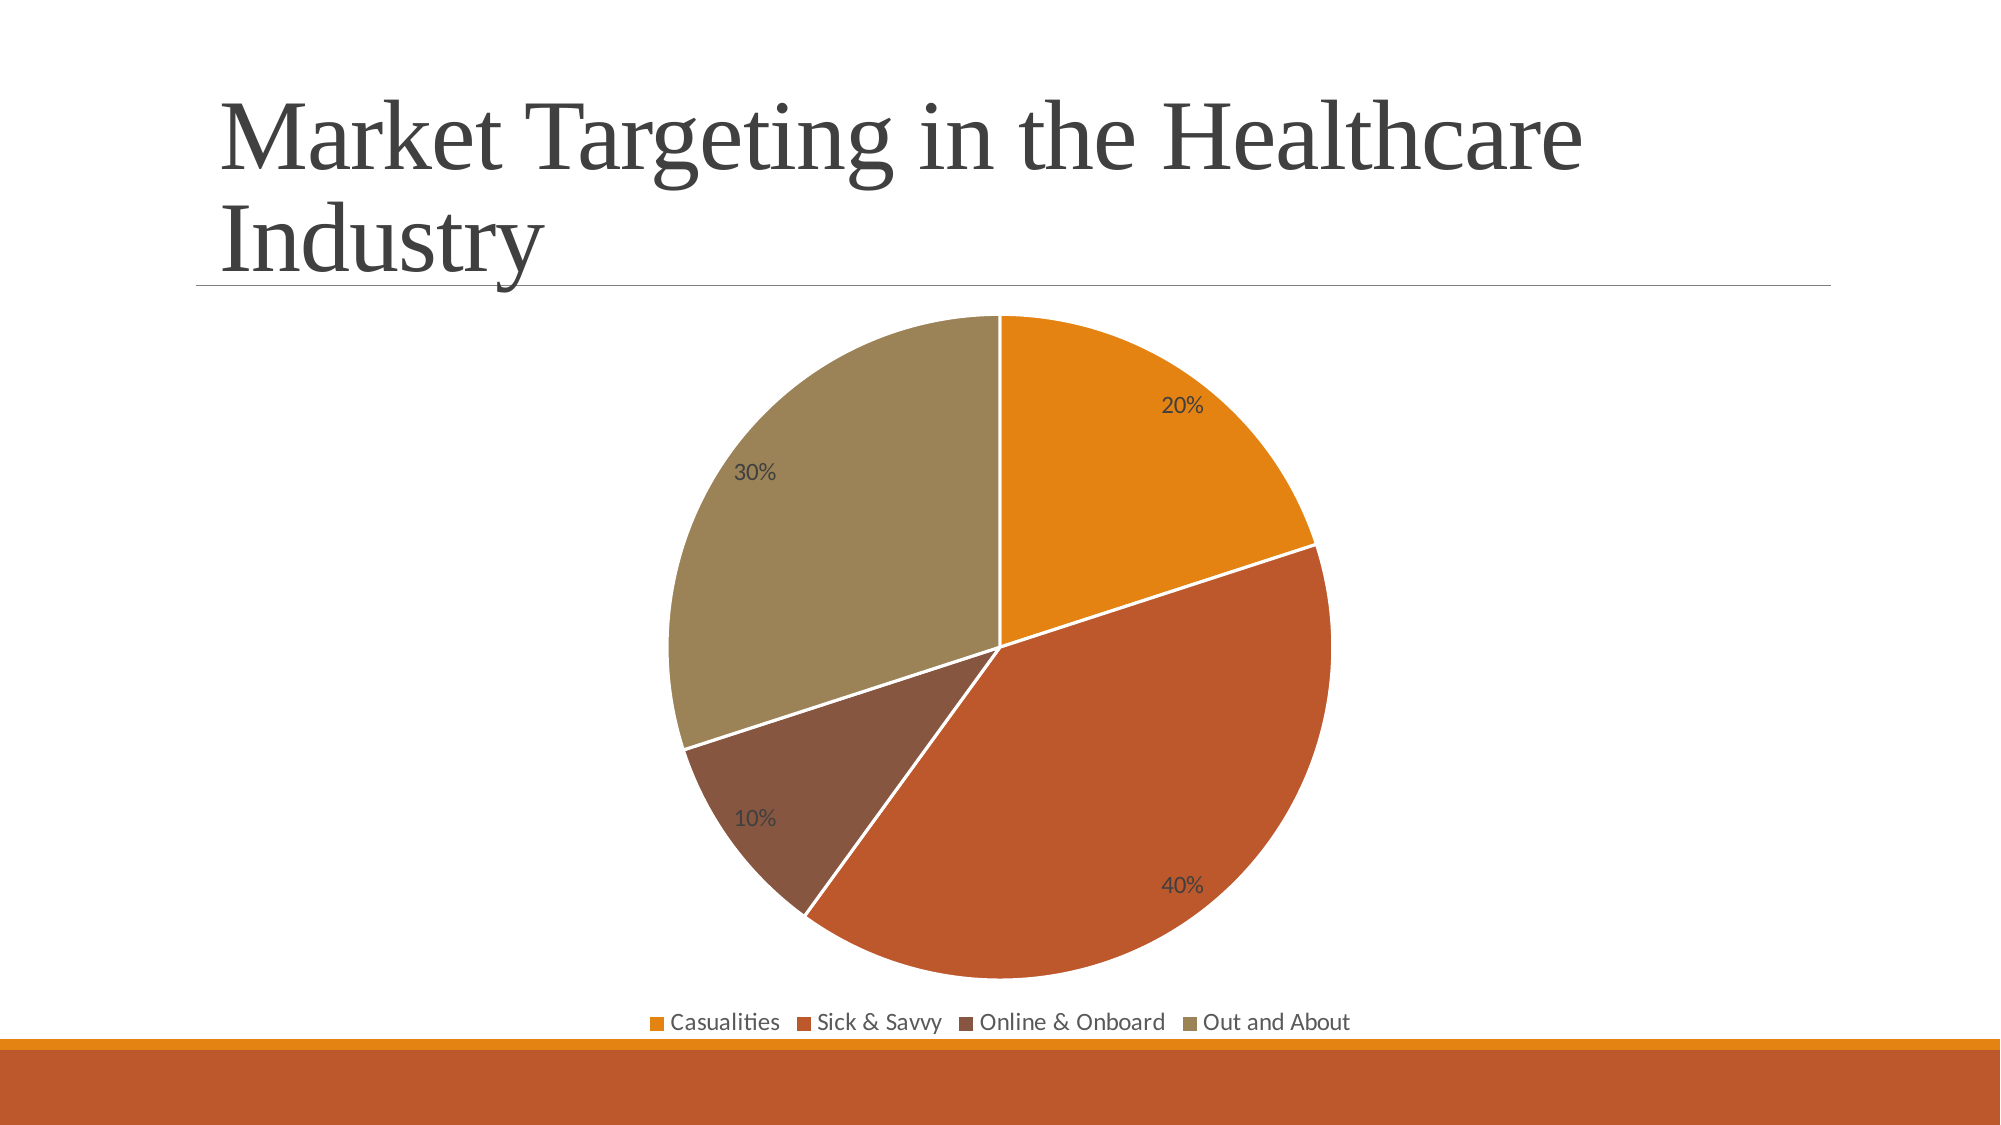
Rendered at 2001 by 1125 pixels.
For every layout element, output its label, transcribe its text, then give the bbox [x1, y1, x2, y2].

chart [136, 298, 1863, 1044]
title Market Targeting in the Healthcare Industry [204, 61, 1855, 295]
